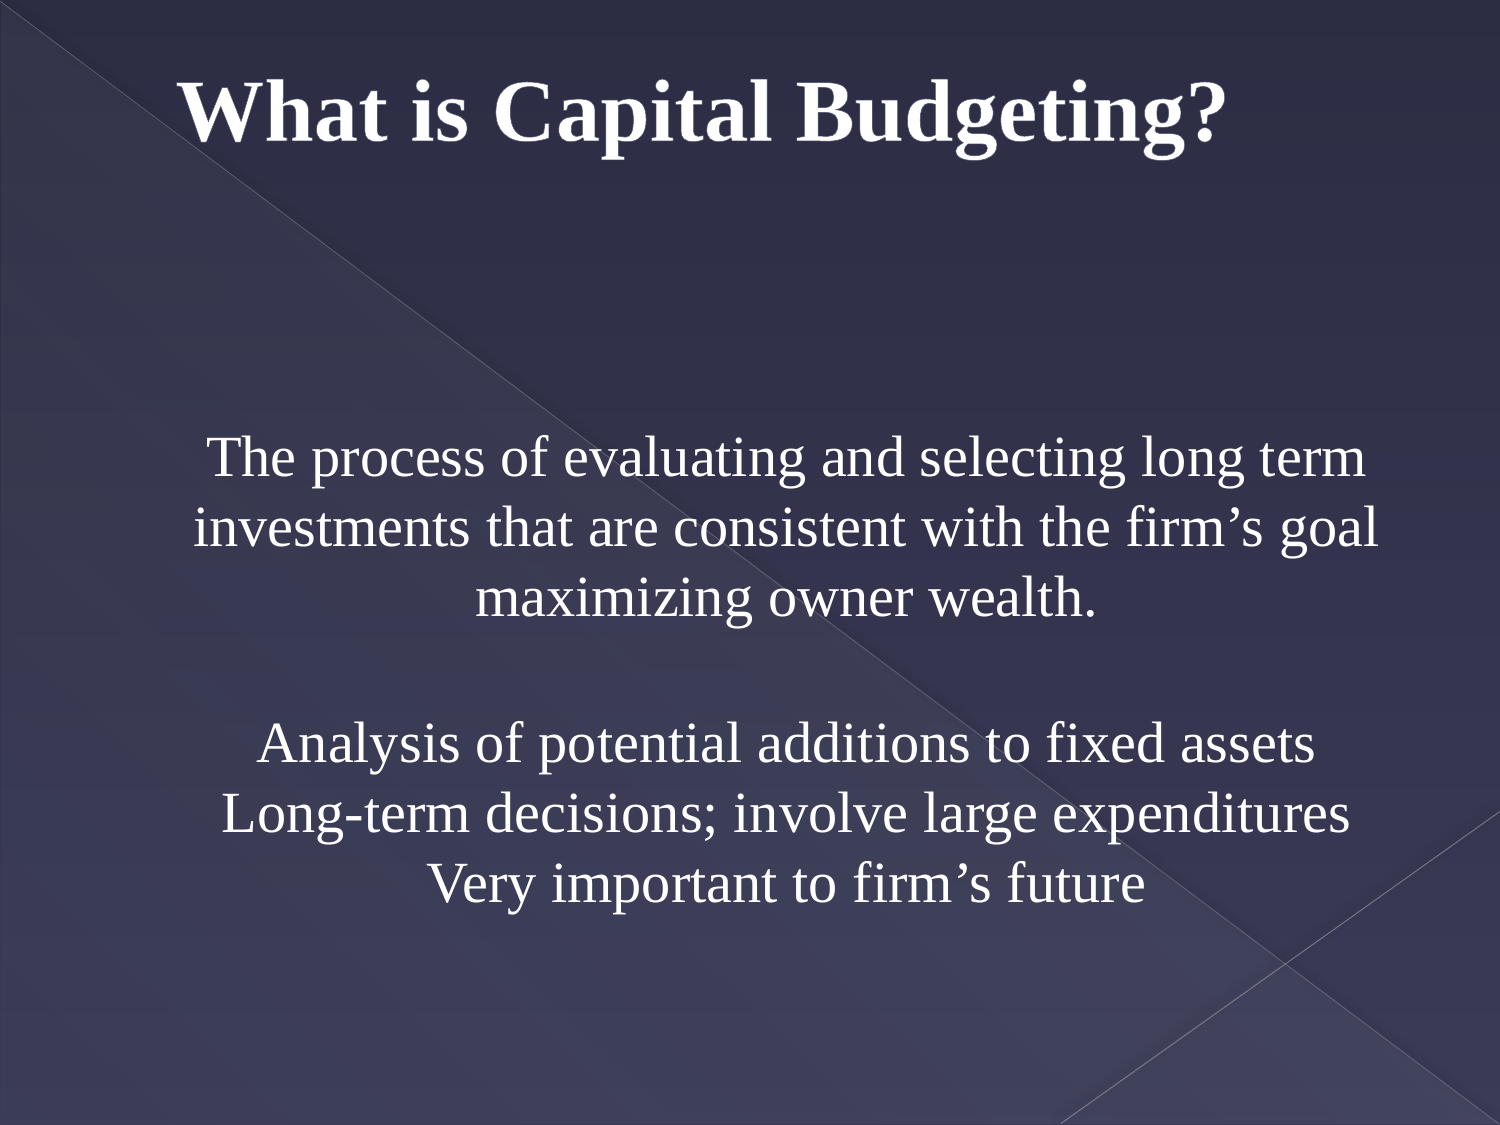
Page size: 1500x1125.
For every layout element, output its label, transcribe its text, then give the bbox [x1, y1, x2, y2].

title What is Capital Budgeting? [75, 43, 1425, 274]
list The process of evaluating and selecting long term investments that are consistent with the firm’s goal maximizing owner wealth. Analysis of potential additions to fixed assets Long-term decisions; involve large expenditures Very important to firm’s future [75, 308, 1425, 1059]
